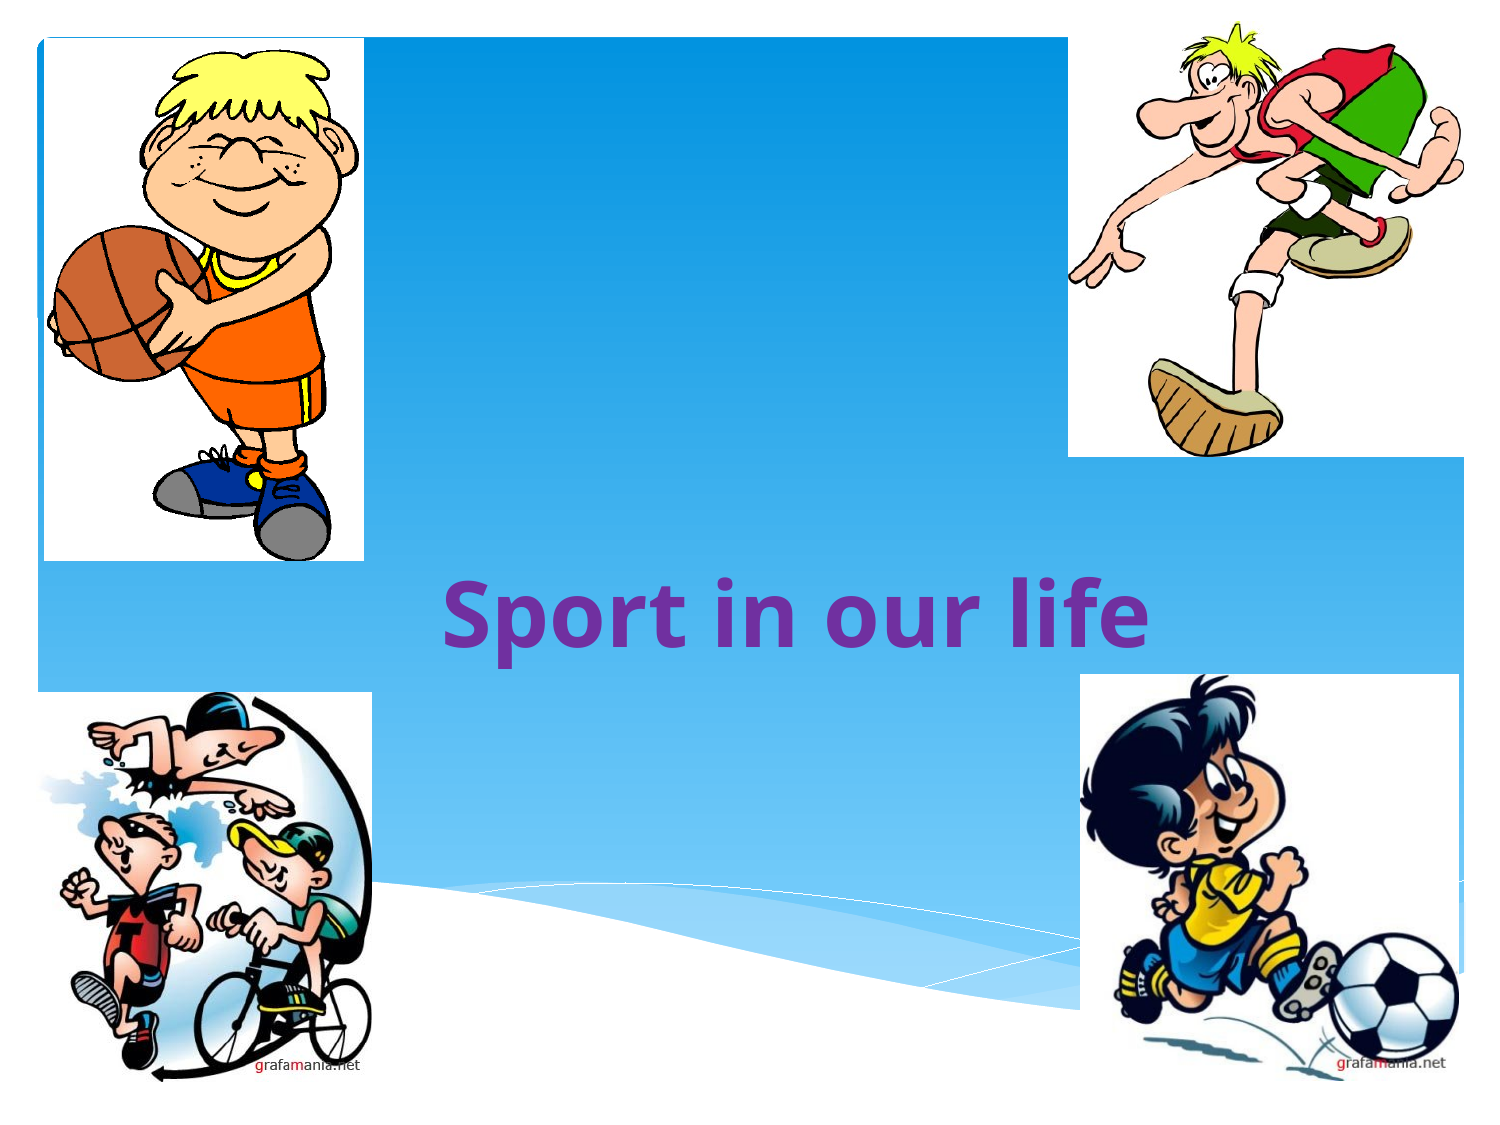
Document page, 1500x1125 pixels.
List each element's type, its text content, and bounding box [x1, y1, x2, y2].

picture [44, 37, 365, 561]
picture [36, 692, 373, 1083]
picture [1068, 21, 1464, 458]
picture [1080, 674, 1459, 1081]
title Sport in our life [159, 432, 1435, 674]
